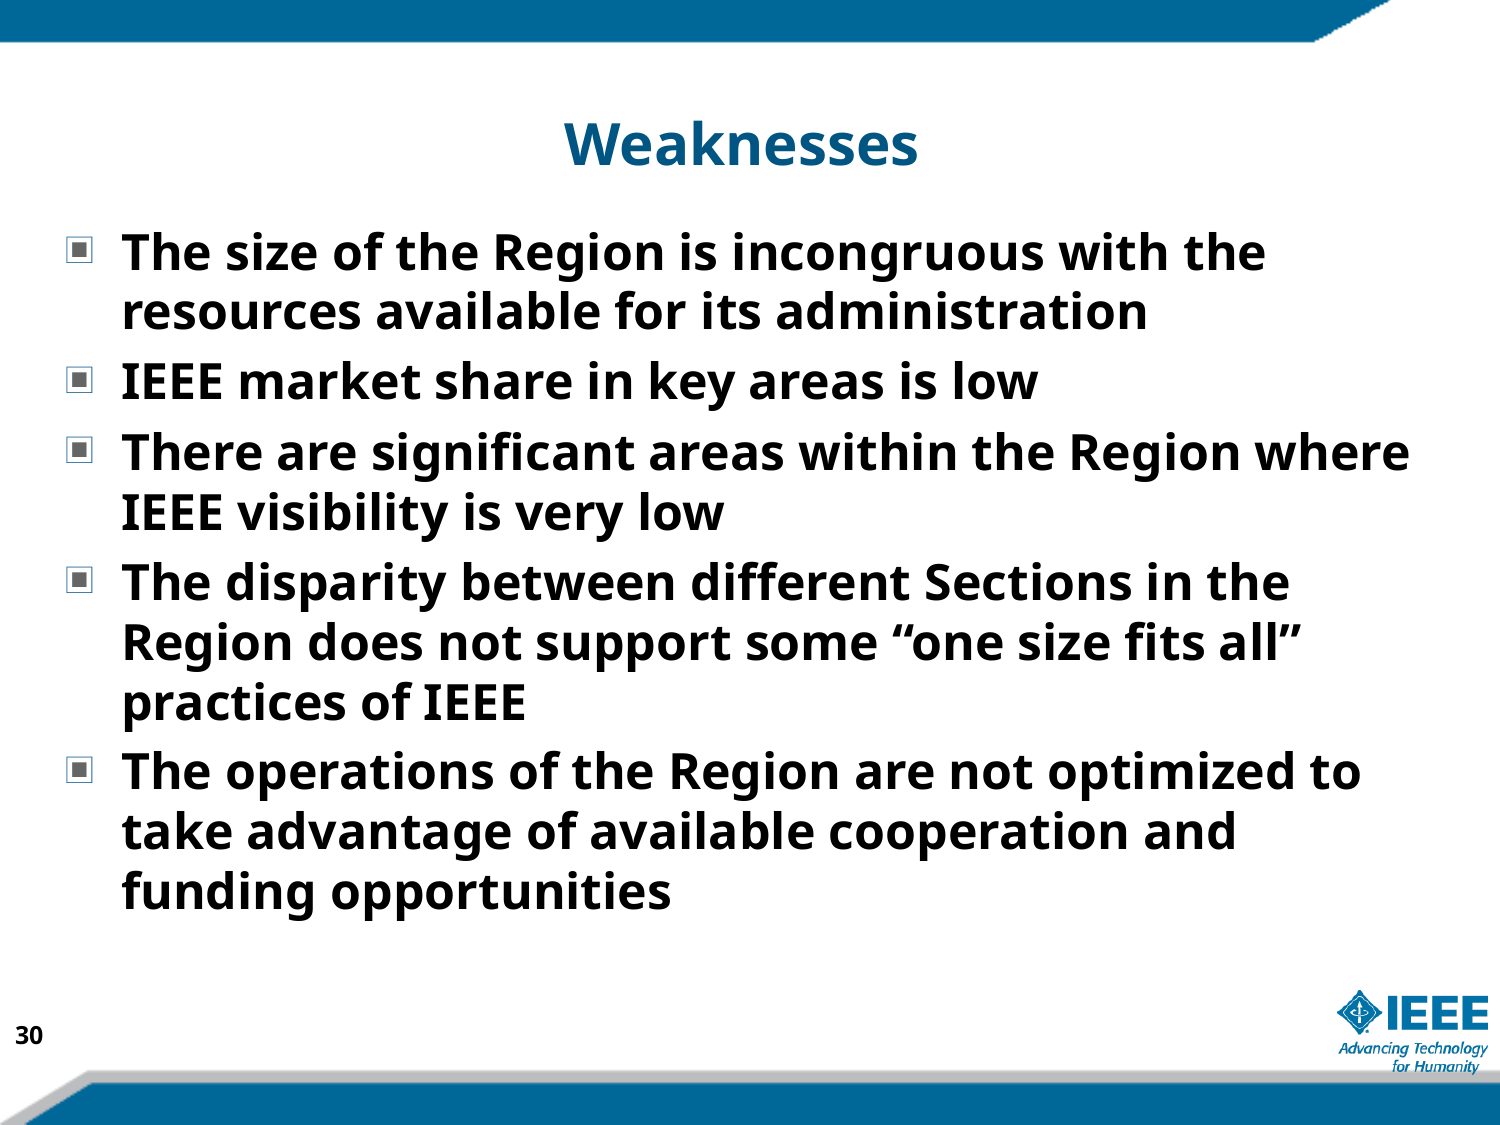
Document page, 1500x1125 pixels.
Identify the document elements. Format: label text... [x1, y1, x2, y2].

title Weaknesses [112, 99, 1388, 201]
picture [0, 0, 1500, 1125]
picture [65, 365, 94, 394]
picture [65, 565, 94, 594]
slide_number 30 [0, 1012, 113, 1073]
picture [65, 435, 94, 464]
picture [65, 235, 94, 264]
list The size of the Region is incongruous with the resources available for its administration IEEE market share in key areas is low There are significant areas within the Region where IEEE visibility is very low The disparity between different Sections in the Region does not support some “one size fits all” practices of IEEE The operations of the Region are not optimized to take advantage of available cooperation and funding opportunities [49, 212, 1463, 1026]
picture [65, 755, 94, 784]
